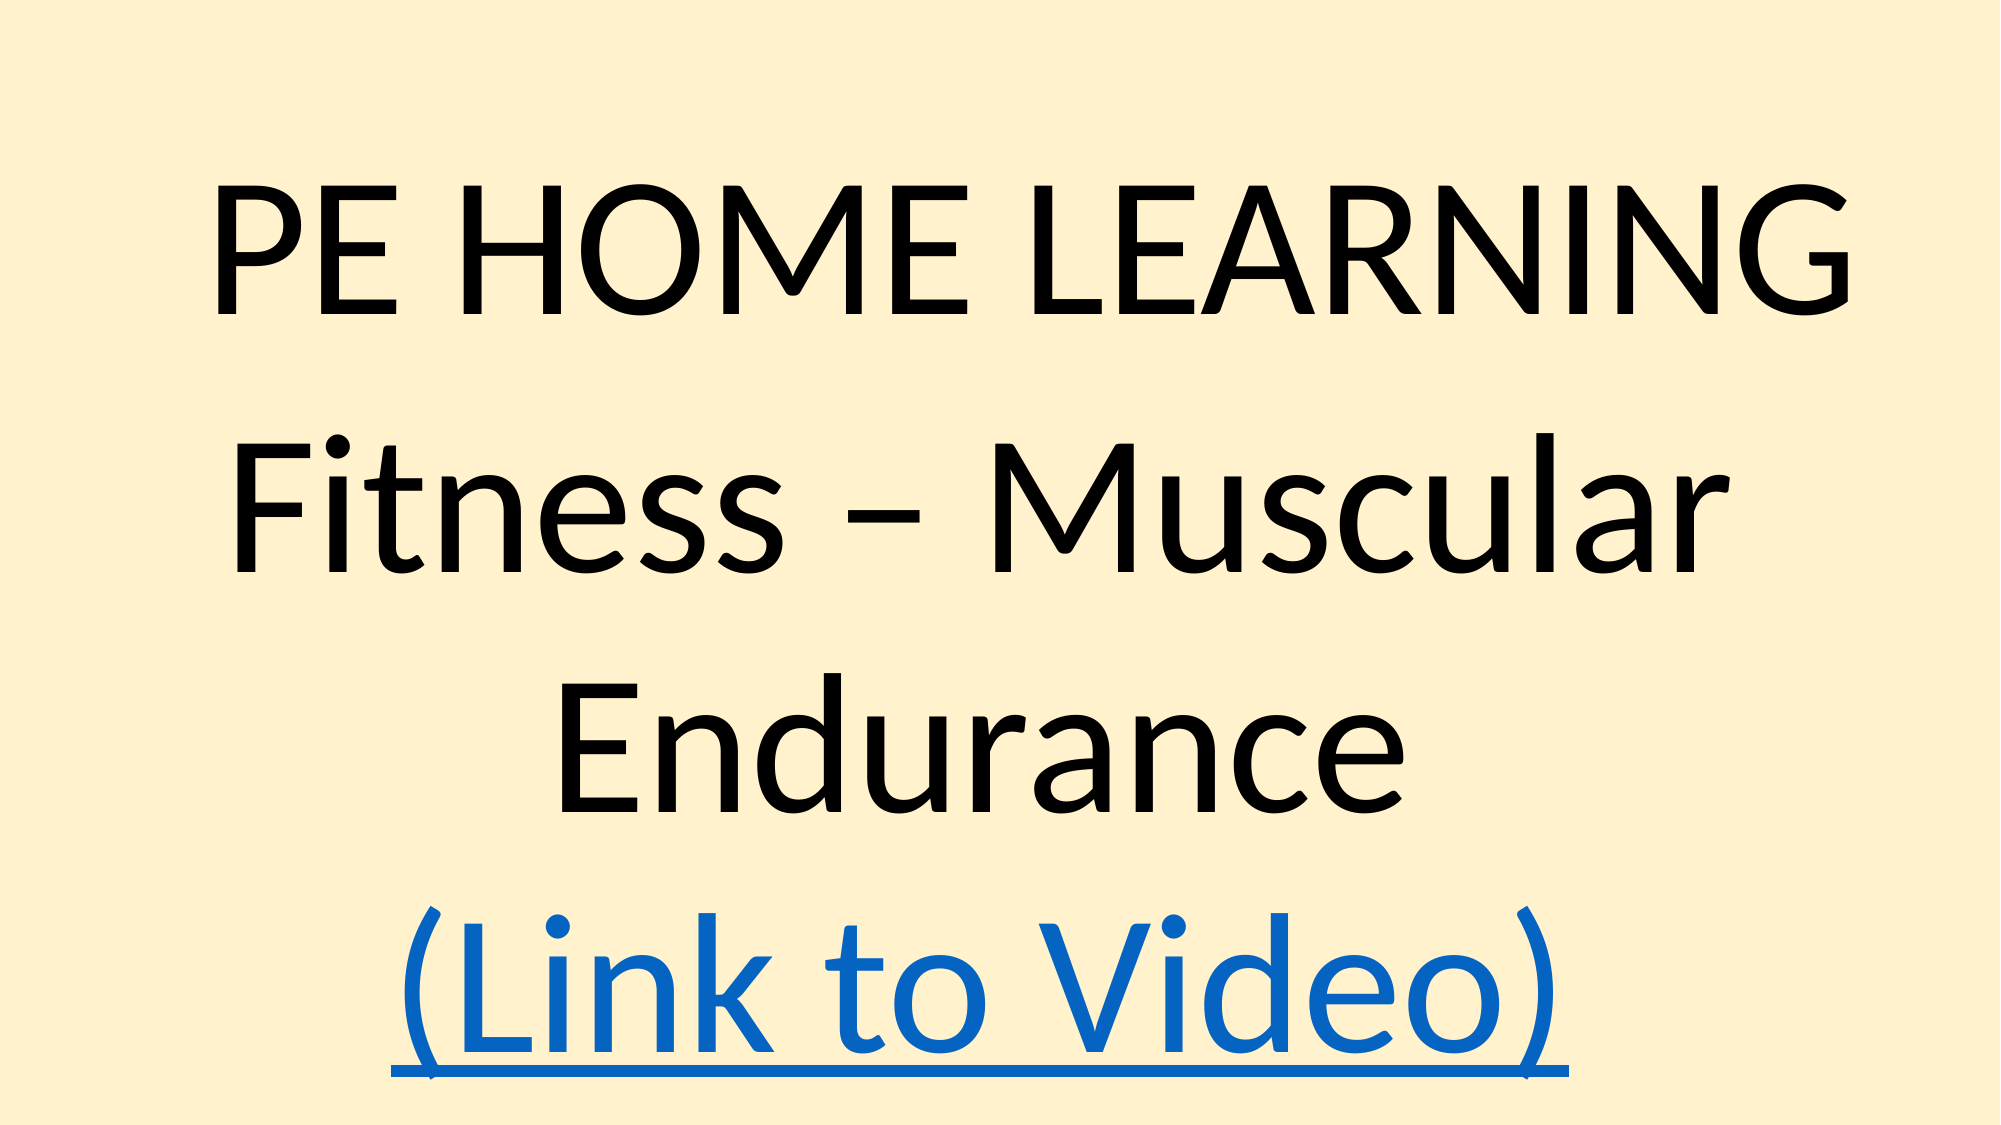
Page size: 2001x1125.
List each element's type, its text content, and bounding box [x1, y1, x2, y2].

text_box Fitness – Muscular Endurance (Link to Video) [64, 364, 1896, 1100]
text_box PE HOME LEARNING [64, 107, 2000, 362]
